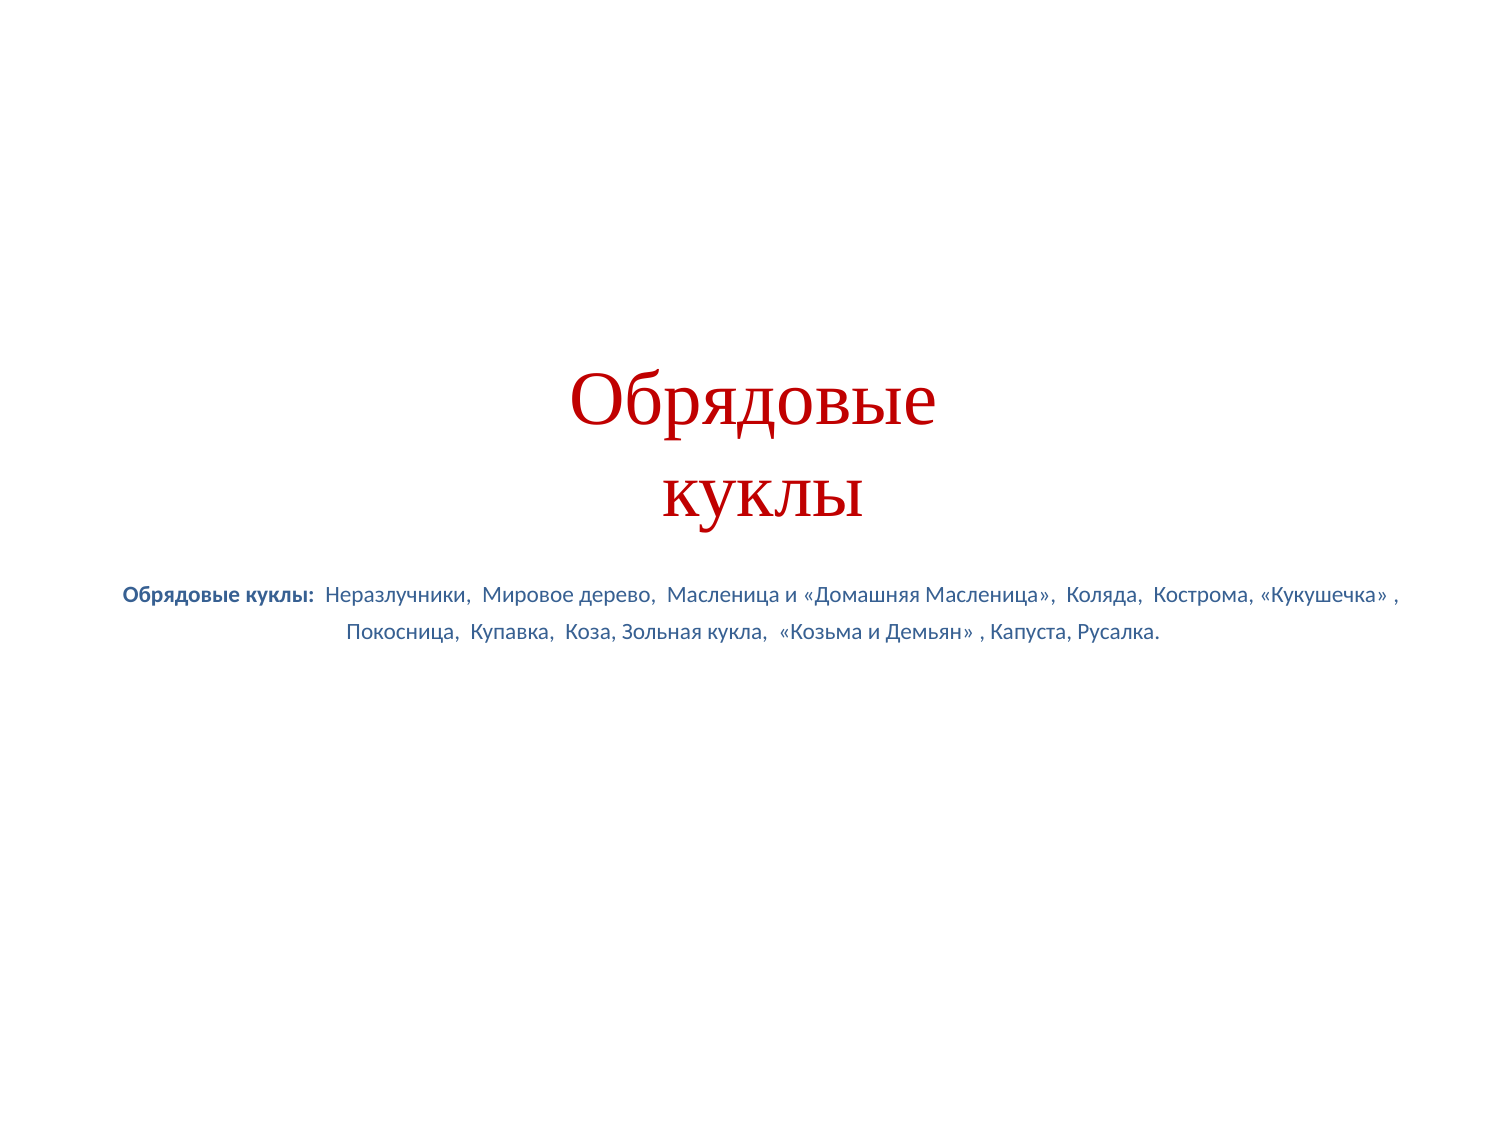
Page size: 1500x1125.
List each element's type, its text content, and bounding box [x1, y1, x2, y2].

title Обрядовые куклы Обрядовые куклы: Неразлучники, Мировое дерево, Масленица и «Домашняя Масленица», Коляда, Кострома, «Кукушечка» , Покосница, Купавка, Коза, Зольная кукла, «Козьма и Демьян» , Капуста, Русалка. [82, 339, 1425, 680]
